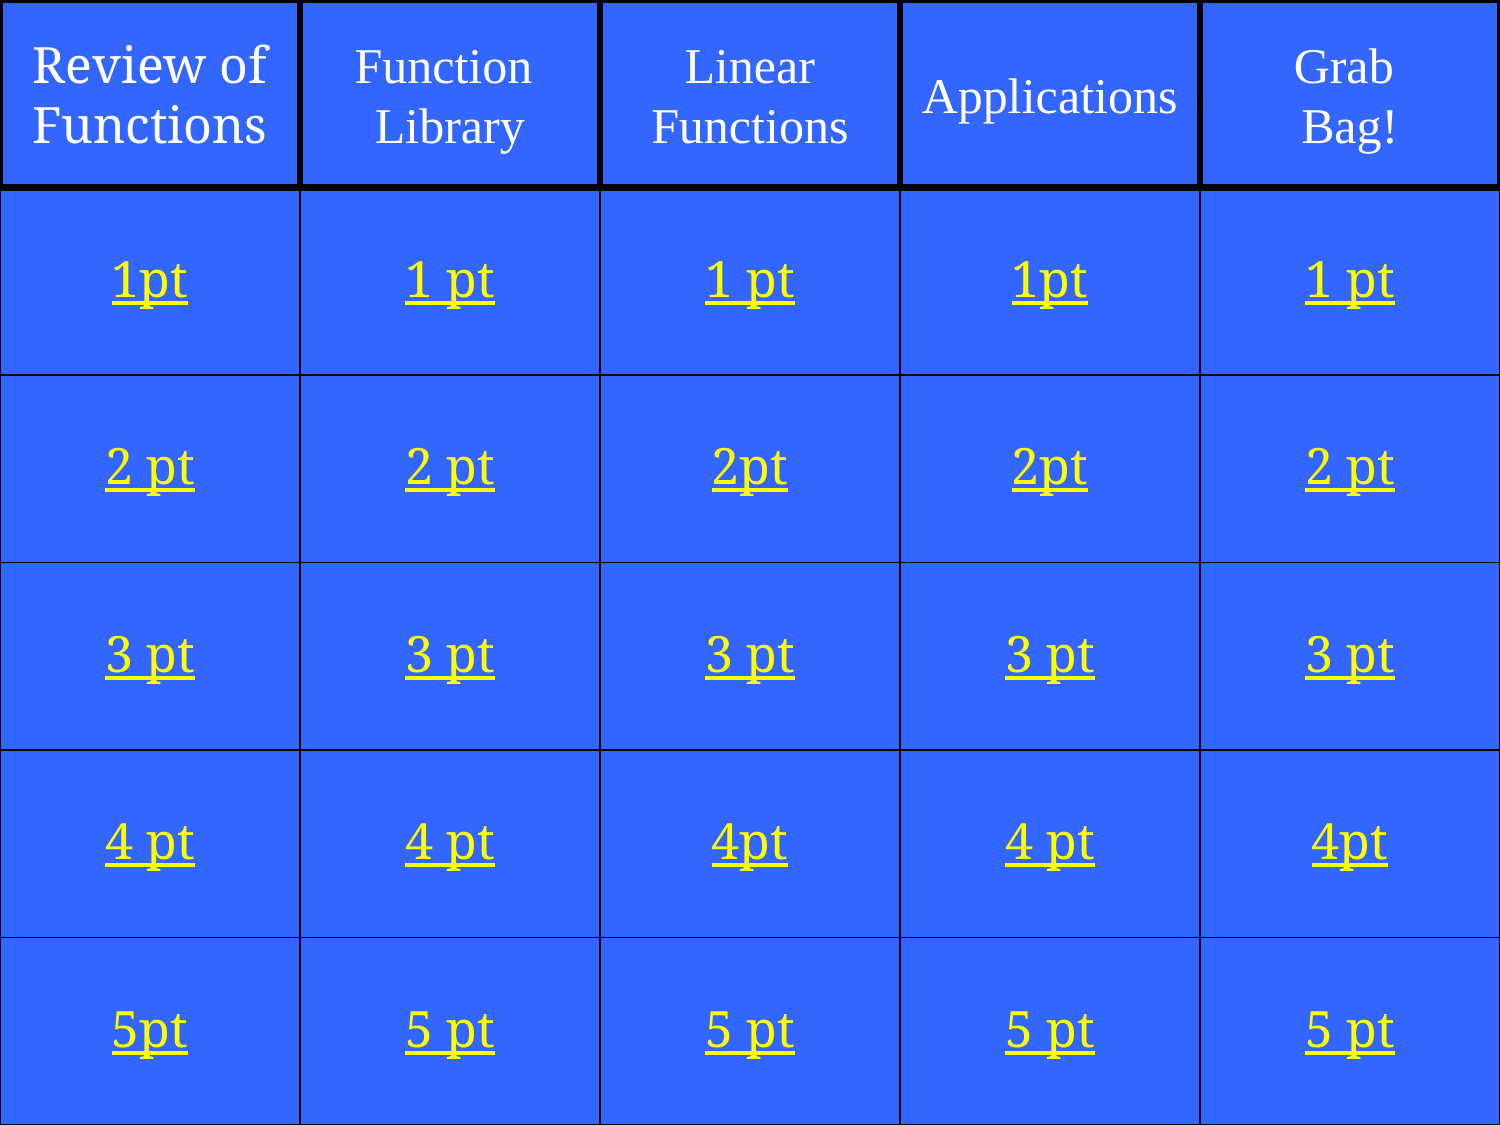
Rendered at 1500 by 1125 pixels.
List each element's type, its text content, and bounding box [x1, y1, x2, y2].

text_box 4 pt [299, 750, 599, 937]
text_box 3 pt [599, 562, 899, 750]
text_box 1 pt [300, 188, 599, 375]
text_box 5 pt [1199, 937, 1500, 1125]
text_box 2 pt [0, 376, 299, 562]
text_box 1 pt [599, 188, 899, 375]
text_box Review of Functions [0, 0, 299, 188]
text_box 3 pt [0, 562, 299, 750]
text_box 1 pt [1199, 188, 1500, 375]
text_box Linear Functions [599, 0, 899, 188]
text_box 3 pt [1199, 562, 1500, 750]
text_box 4 pt [899, 750, 1199, 937]
text_box 4pt [1199, 750, 1500, 937]
text_box 2pt [899, 375, 1199, 562]
text_box Grab Bag! [1199, 0, 1500, 188]
text_box Applications [899, 0, 1199, 188]
text_box 5 pt [299, 937, 599, 1125]
text_box 5 pt [899, 937, 1199, 1125]
text_box 2 pt [1199, 375, 1500, 562]
text_box Function Library [299, 0, 599, 188]
text_box 4pt [599, 750, 899, 937]
text_box 5 pt [599, 937, 899, 1125]
text_box 4 pt [0, 750, 299, 937]
text_box 1pt [899, 188, 1199, 375]
text_box 2 pt [299, 375, 599, 562]
text_box 3 pt [299, 562, 599, 750]
text_box 5pt [0, 937, 299, 1125]
text_box 2pt [599, 375, 899, 562]
text_box 3 pt [899, 562, 1199, 750]
text_box 1pt [0, 188, 300, 376]
